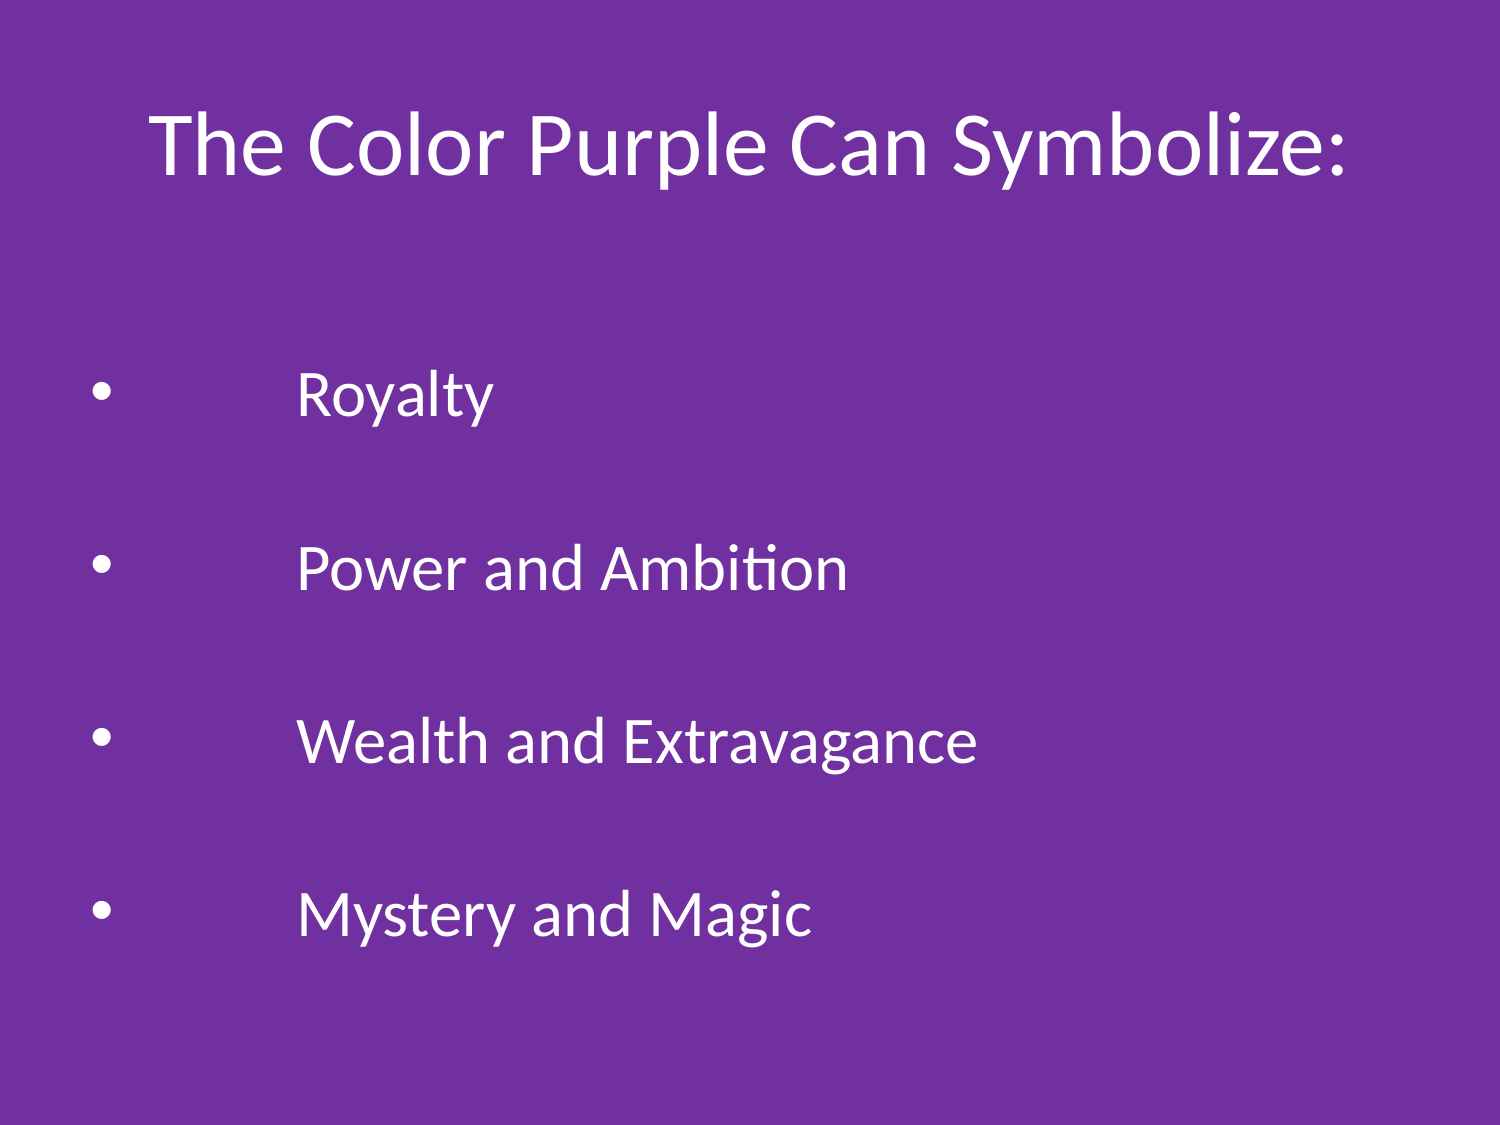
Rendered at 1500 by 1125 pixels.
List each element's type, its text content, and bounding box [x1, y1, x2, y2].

title The Color Purple Can Symbolize: [75, 45, 1425, 233]
list Royalty Power and Ambition Wealth and Extravagance Mystery and Magic [75, 262, 1425, 1005]
